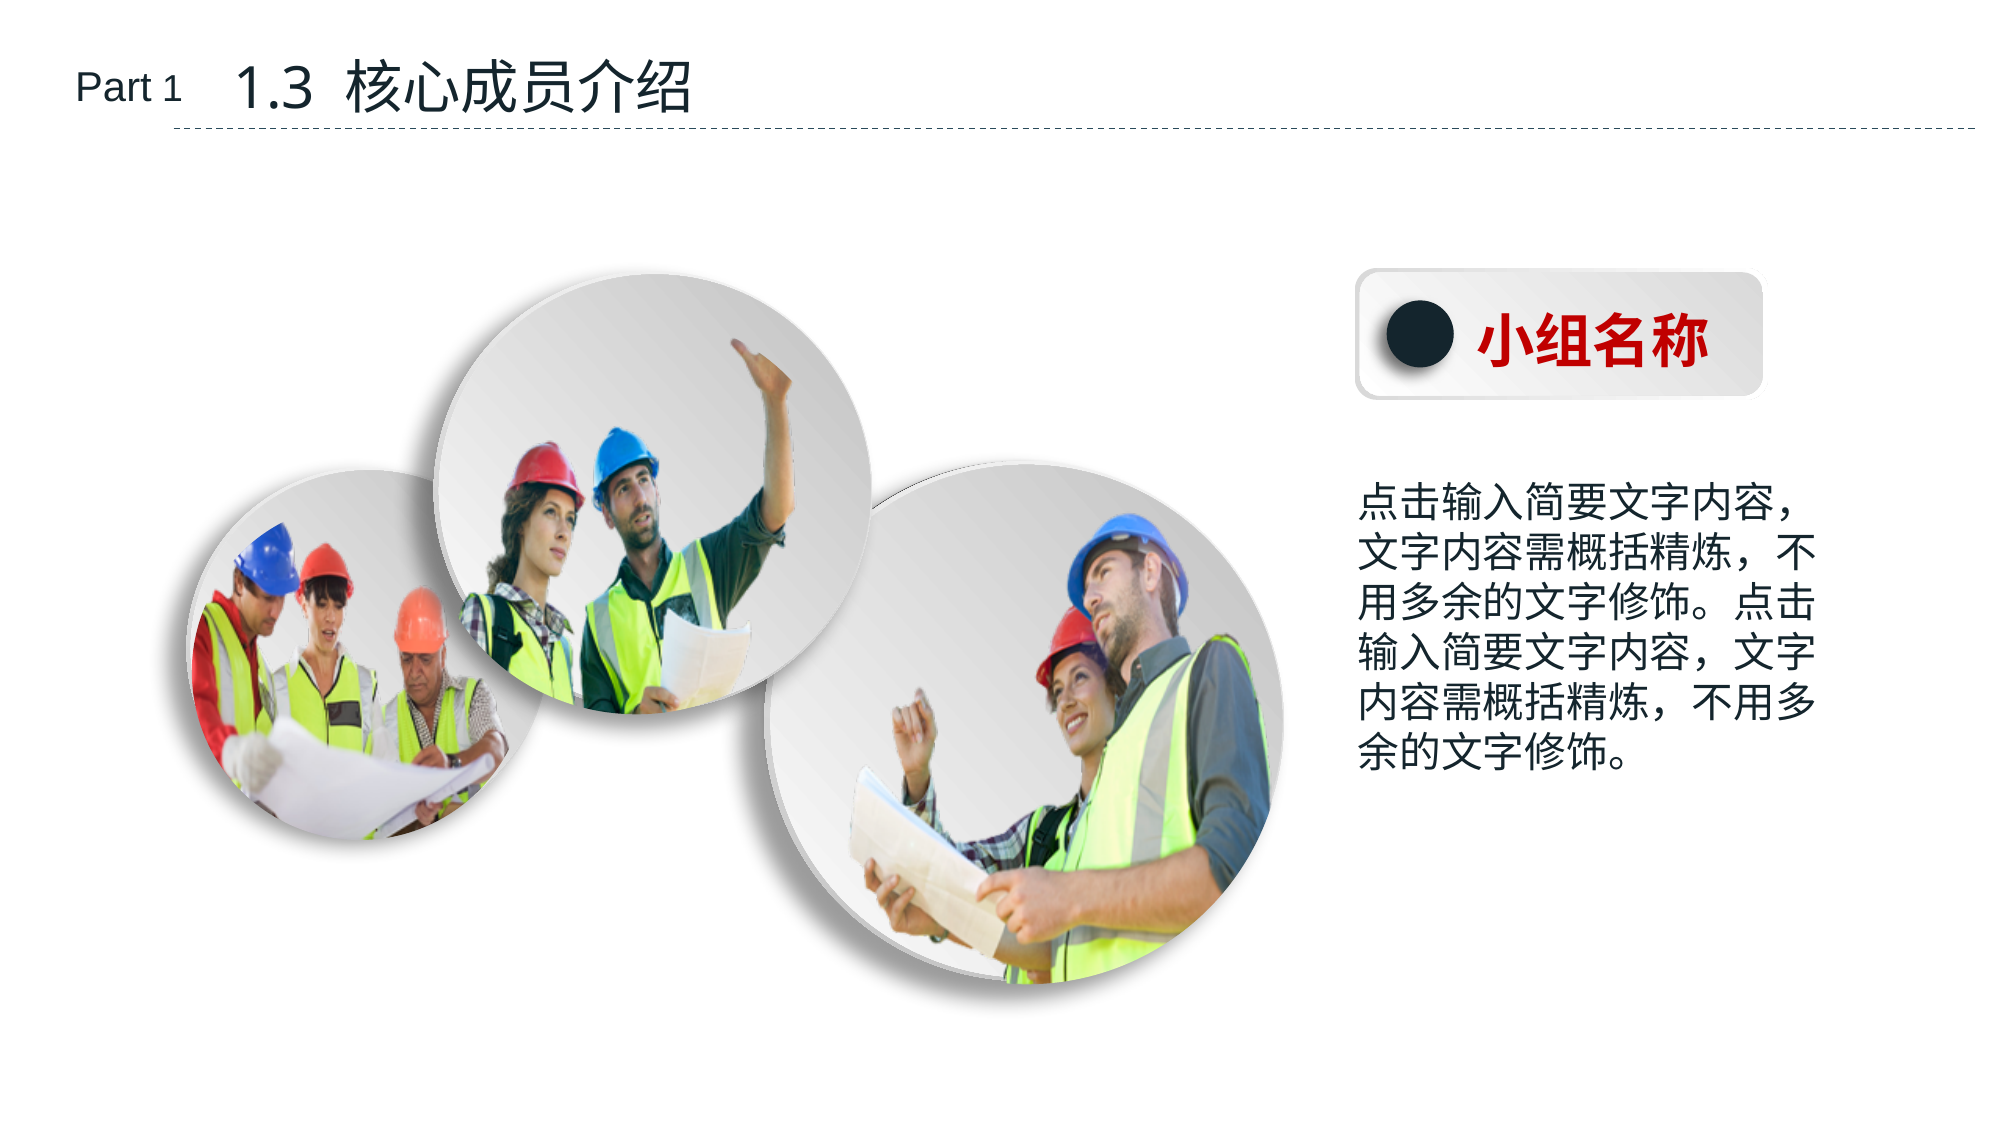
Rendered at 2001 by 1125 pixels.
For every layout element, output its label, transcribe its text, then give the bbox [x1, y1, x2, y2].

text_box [186, 467, 549, 841]
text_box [1354, 267, 1769, 401]
text_box 点击输入简要文字内容，文字内容需概括精炼，不用多余的文字修饰。点击输入简要文字内容，文字内容需概括精炼，不用多余的文字修饰。 [1342, 468, 1870, 784]
text_box Part 1 [22, 52, 198, 118]
text_box 1.3 核心成员介绍 [218, 42, 1046, 127]
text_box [764, 460, 1285, 985]
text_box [428, 271, 873, 715]
